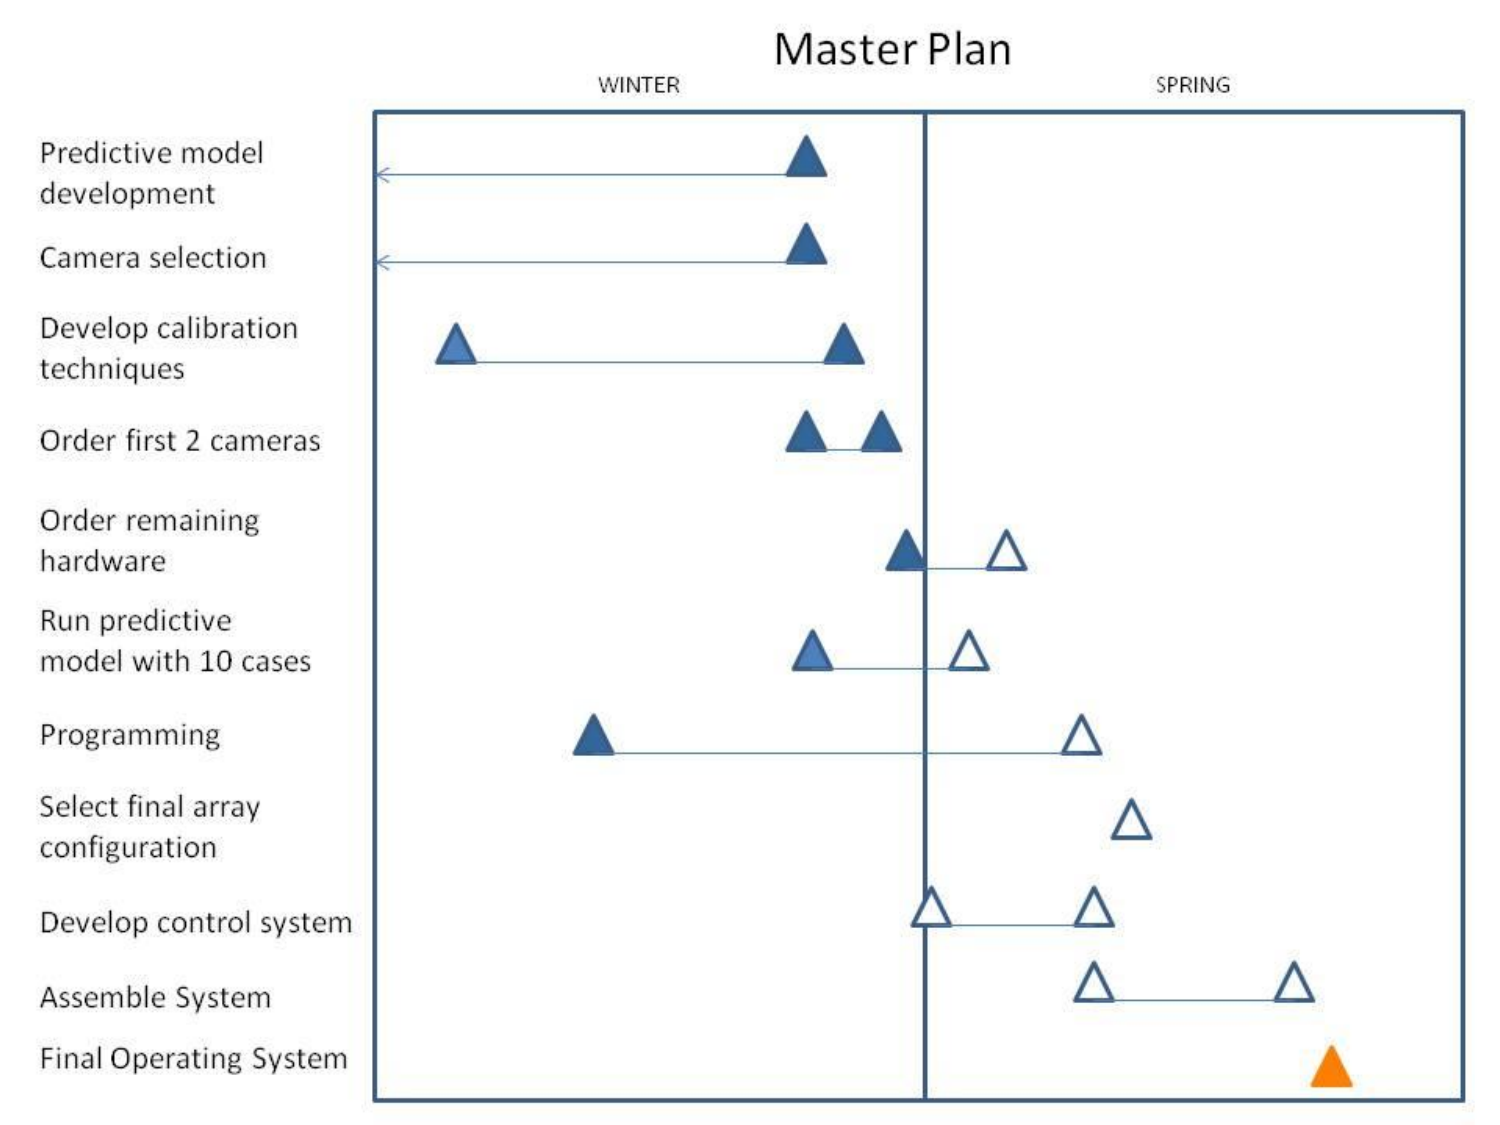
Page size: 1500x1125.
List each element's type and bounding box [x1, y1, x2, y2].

text_box [0, 0, 1500, 1125]
